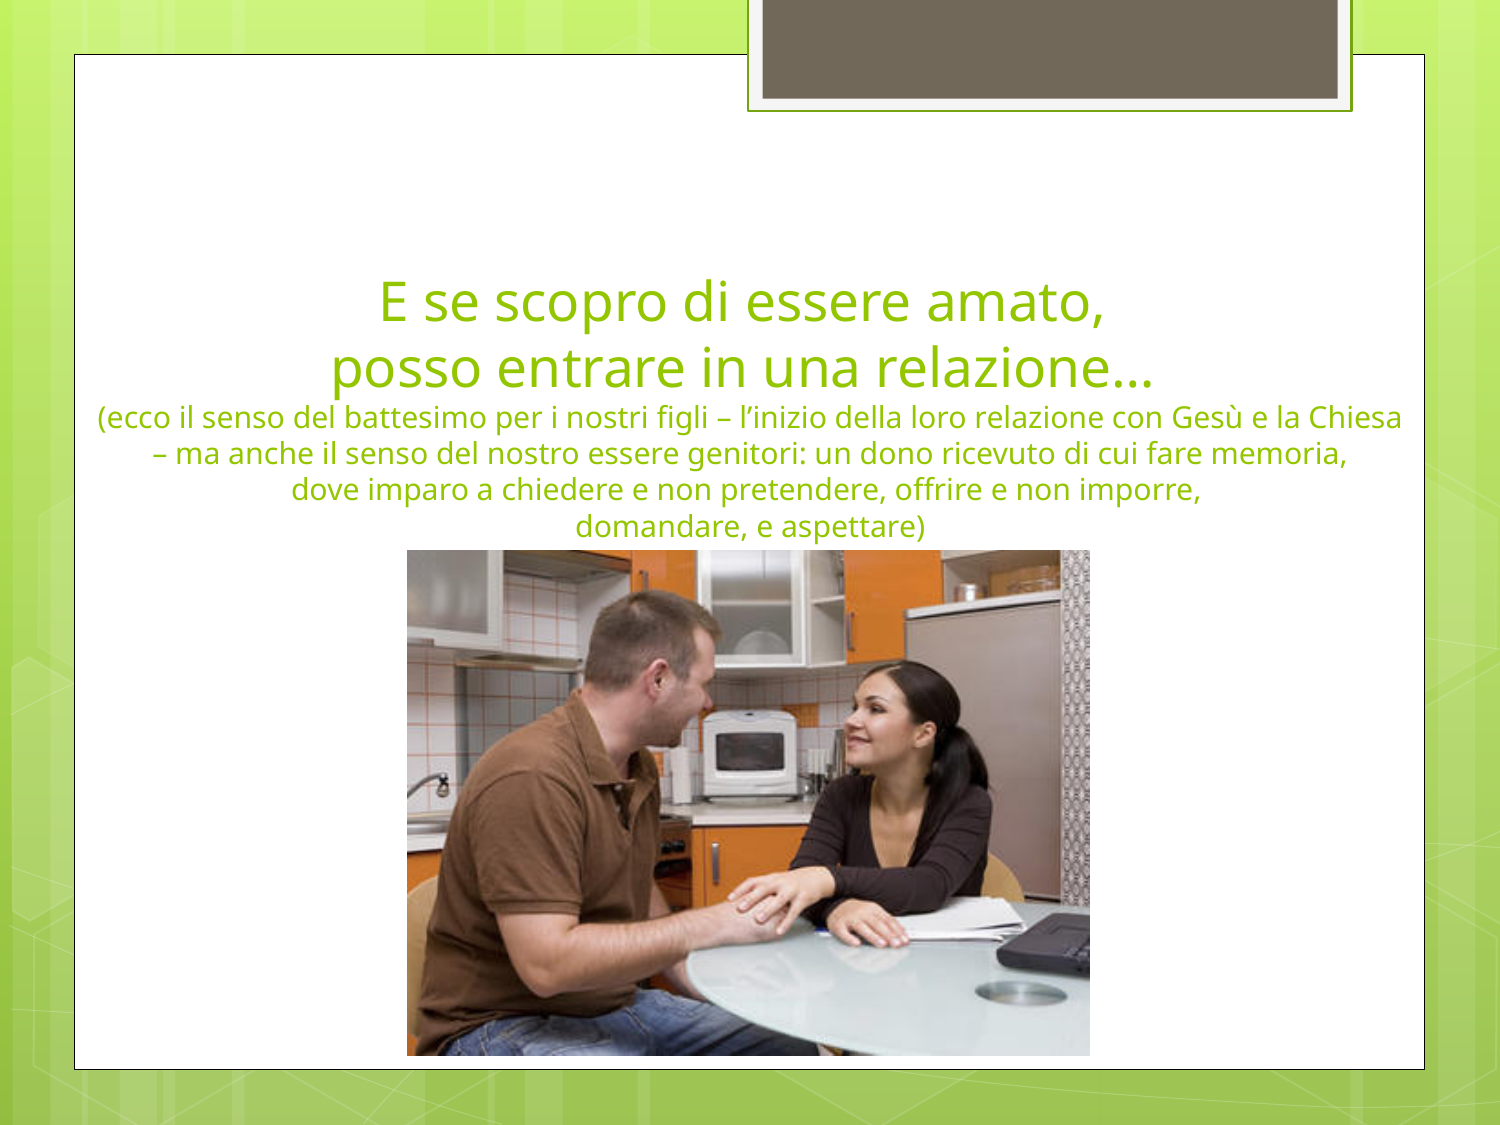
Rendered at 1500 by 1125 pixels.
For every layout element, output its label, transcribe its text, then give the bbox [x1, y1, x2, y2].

title E se scopro di essere amato, posso entrare in una relazione… (ecco il senso del battesimo per i nostri figli – l’inizio della loro relazione con Gesù e la Chiesa – ma anche il senso del nostro essere genitori: un dono ricevuto di cui fare memoria, dove imparo a chiedere e non pretendere, offrire e non imporre, domandare, e aspettare) [76, 219, 1424, 551]
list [407, 550, 1090, 1056]
